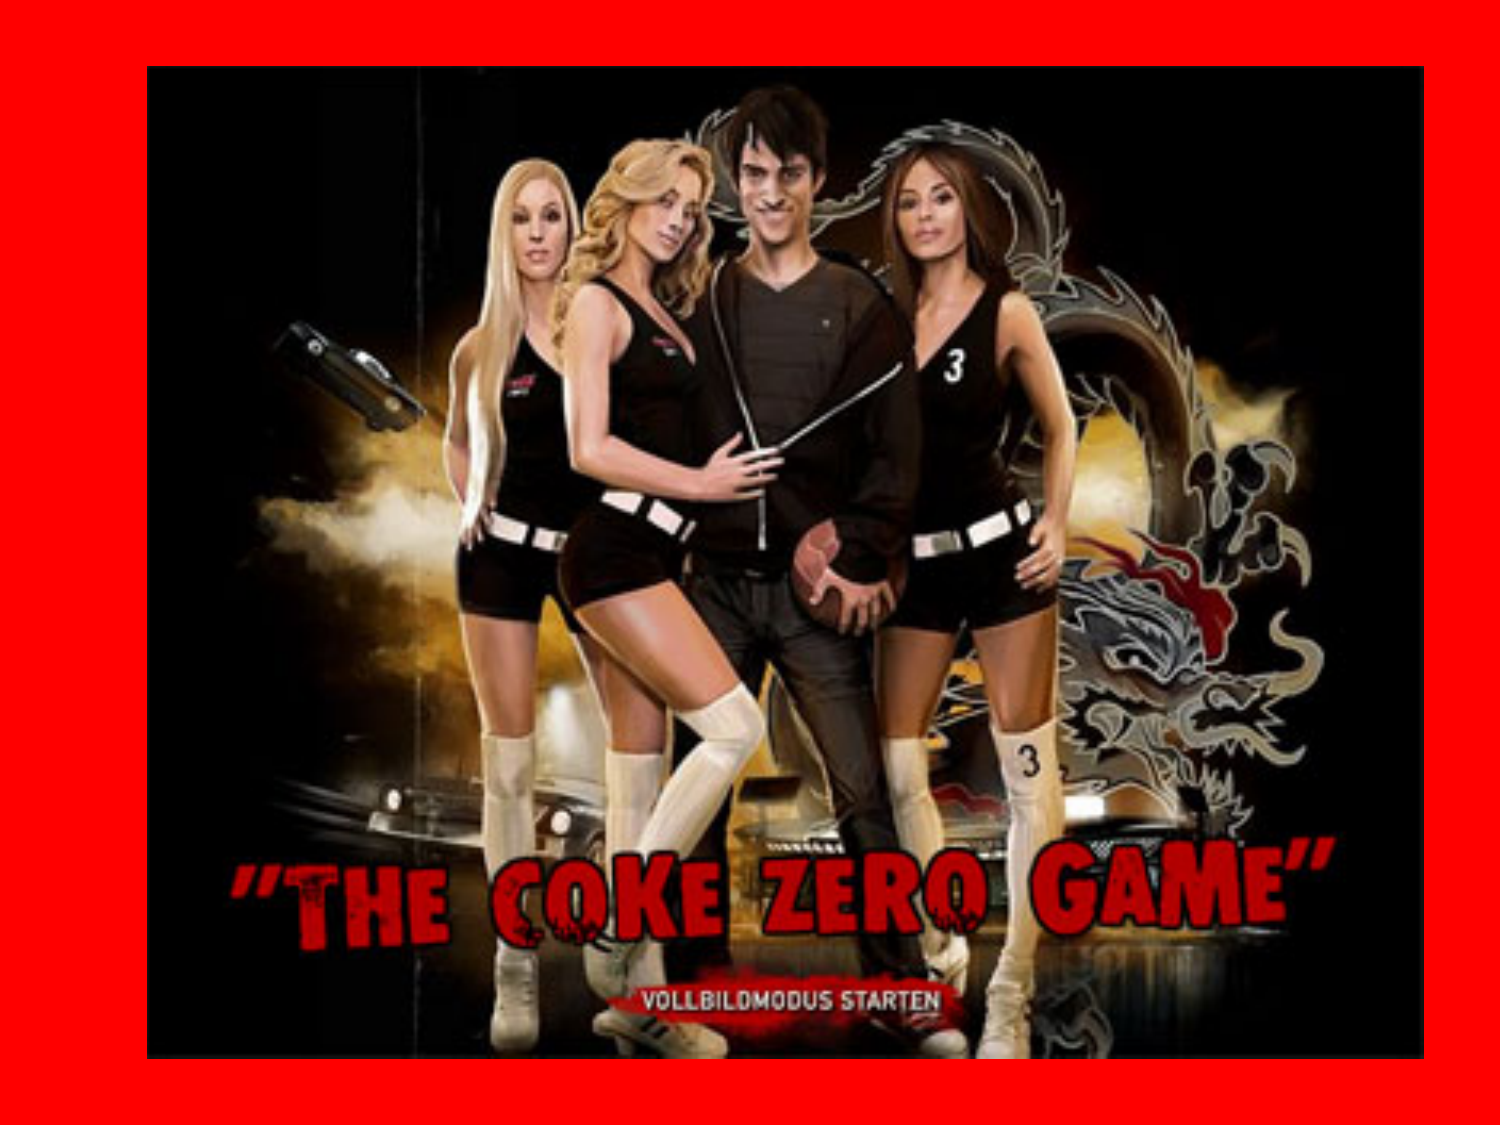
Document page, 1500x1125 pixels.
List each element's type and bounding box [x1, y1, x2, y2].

list [147, 66, 1424, 1059]
